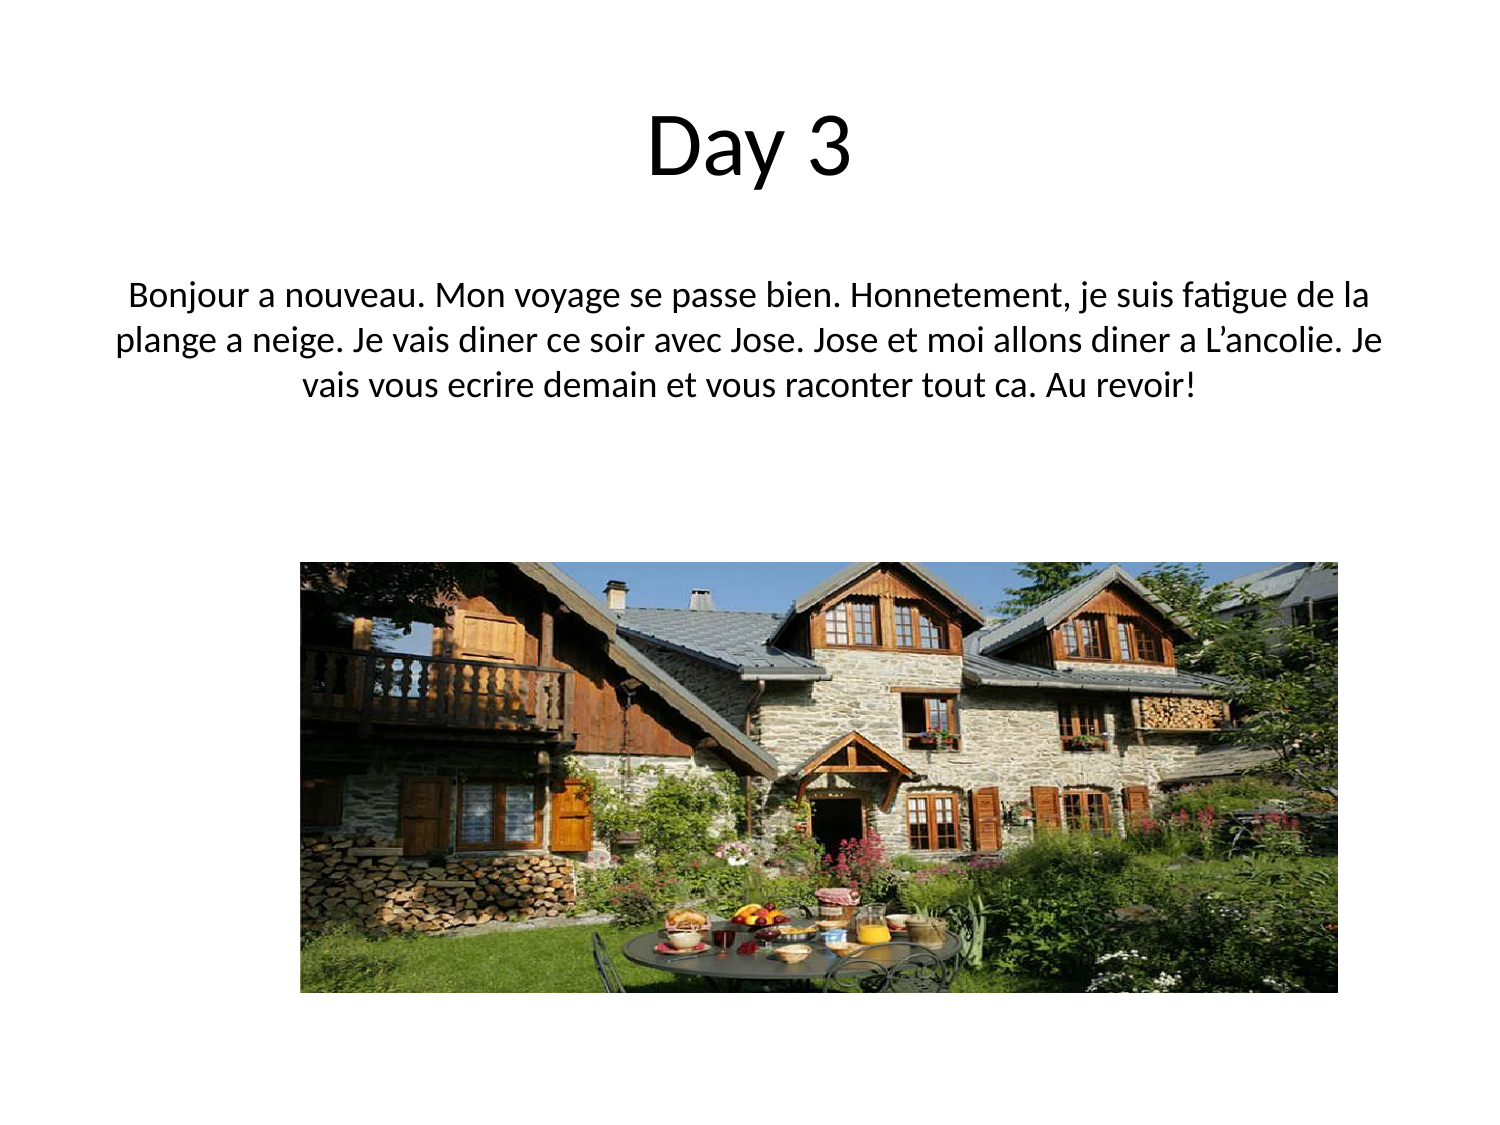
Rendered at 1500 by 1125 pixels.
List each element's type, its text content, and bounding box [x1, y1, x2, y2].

title Day 3 [75, 45, 1425, 233]
list Bonjour a nouveau. Mon voyage se passe bien. Honnetement, je suis fatigue de la plange a neige. Je vais diner ce soir avec Jose. Jose et moi allons diner a L’ancolie. Je vais vous ecrire demain et vous raconter tout ca. Au revoir! [75, 262, 1425, 500]
picture [299, 562, 1338, 993]
